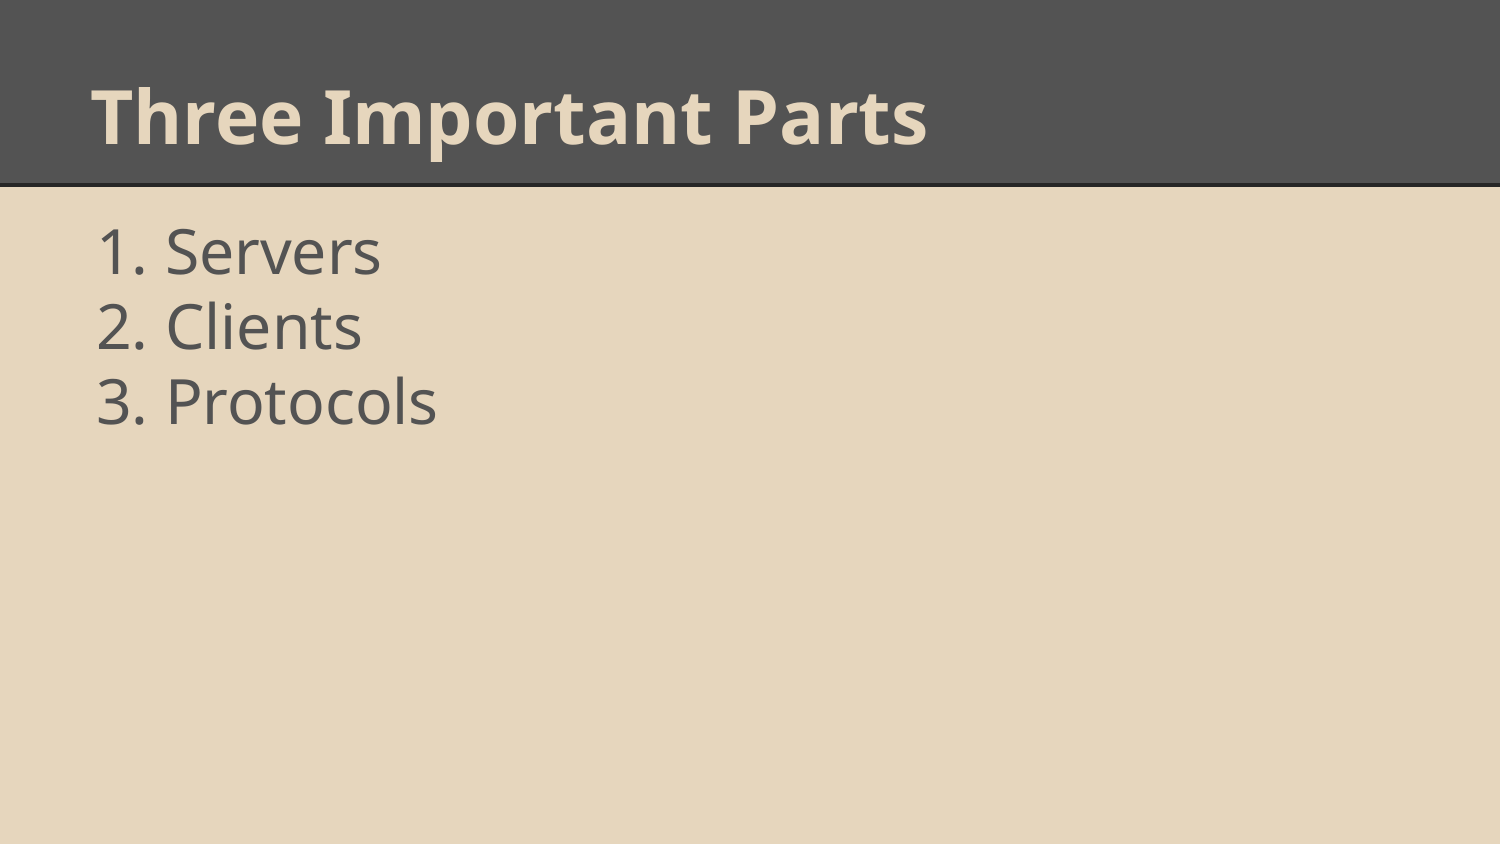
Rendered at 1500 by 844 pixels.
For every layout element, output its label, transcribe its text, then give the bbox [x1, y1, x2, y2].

title Three Important Parts [75, 33, 1425, 175]
list Servers Clients Protocols [75, 196, 1425, 808]
